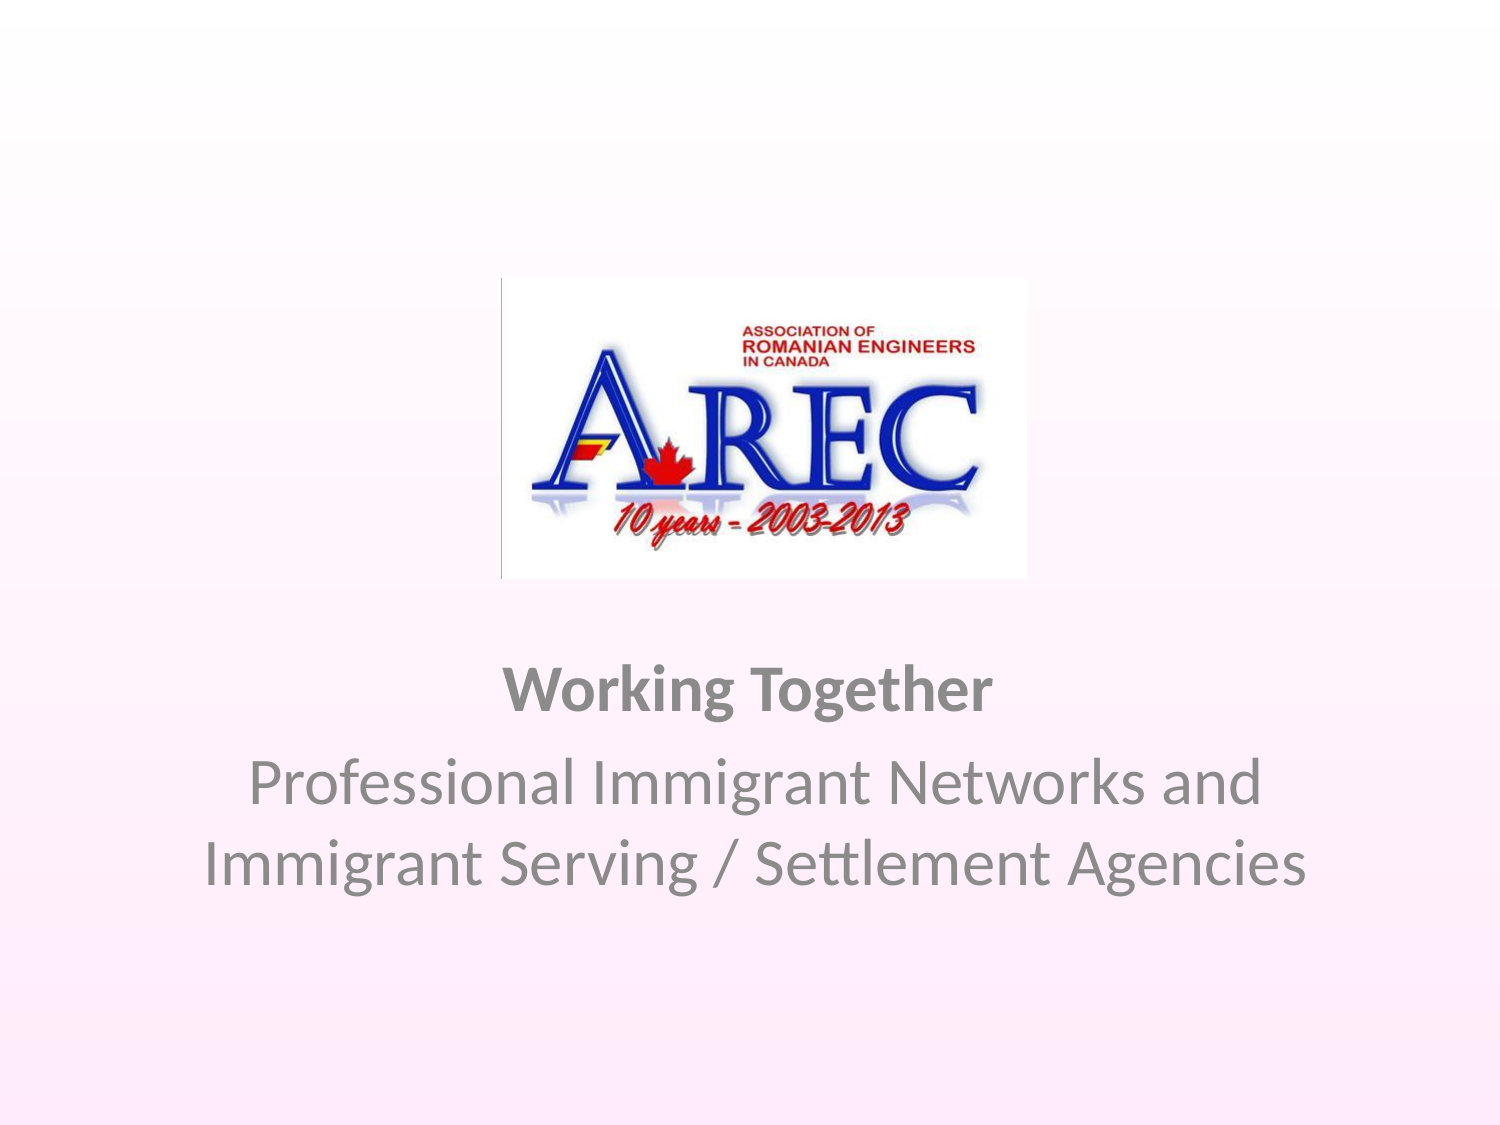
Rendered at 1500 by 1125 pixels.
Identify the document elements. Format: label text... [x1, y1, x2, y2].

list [501, 278, 1028, 580]
subtitle Working Together Professional Immigrant Networks and Immigrant Serving / Settlement Agencies [112, 637, 1400, 925]
